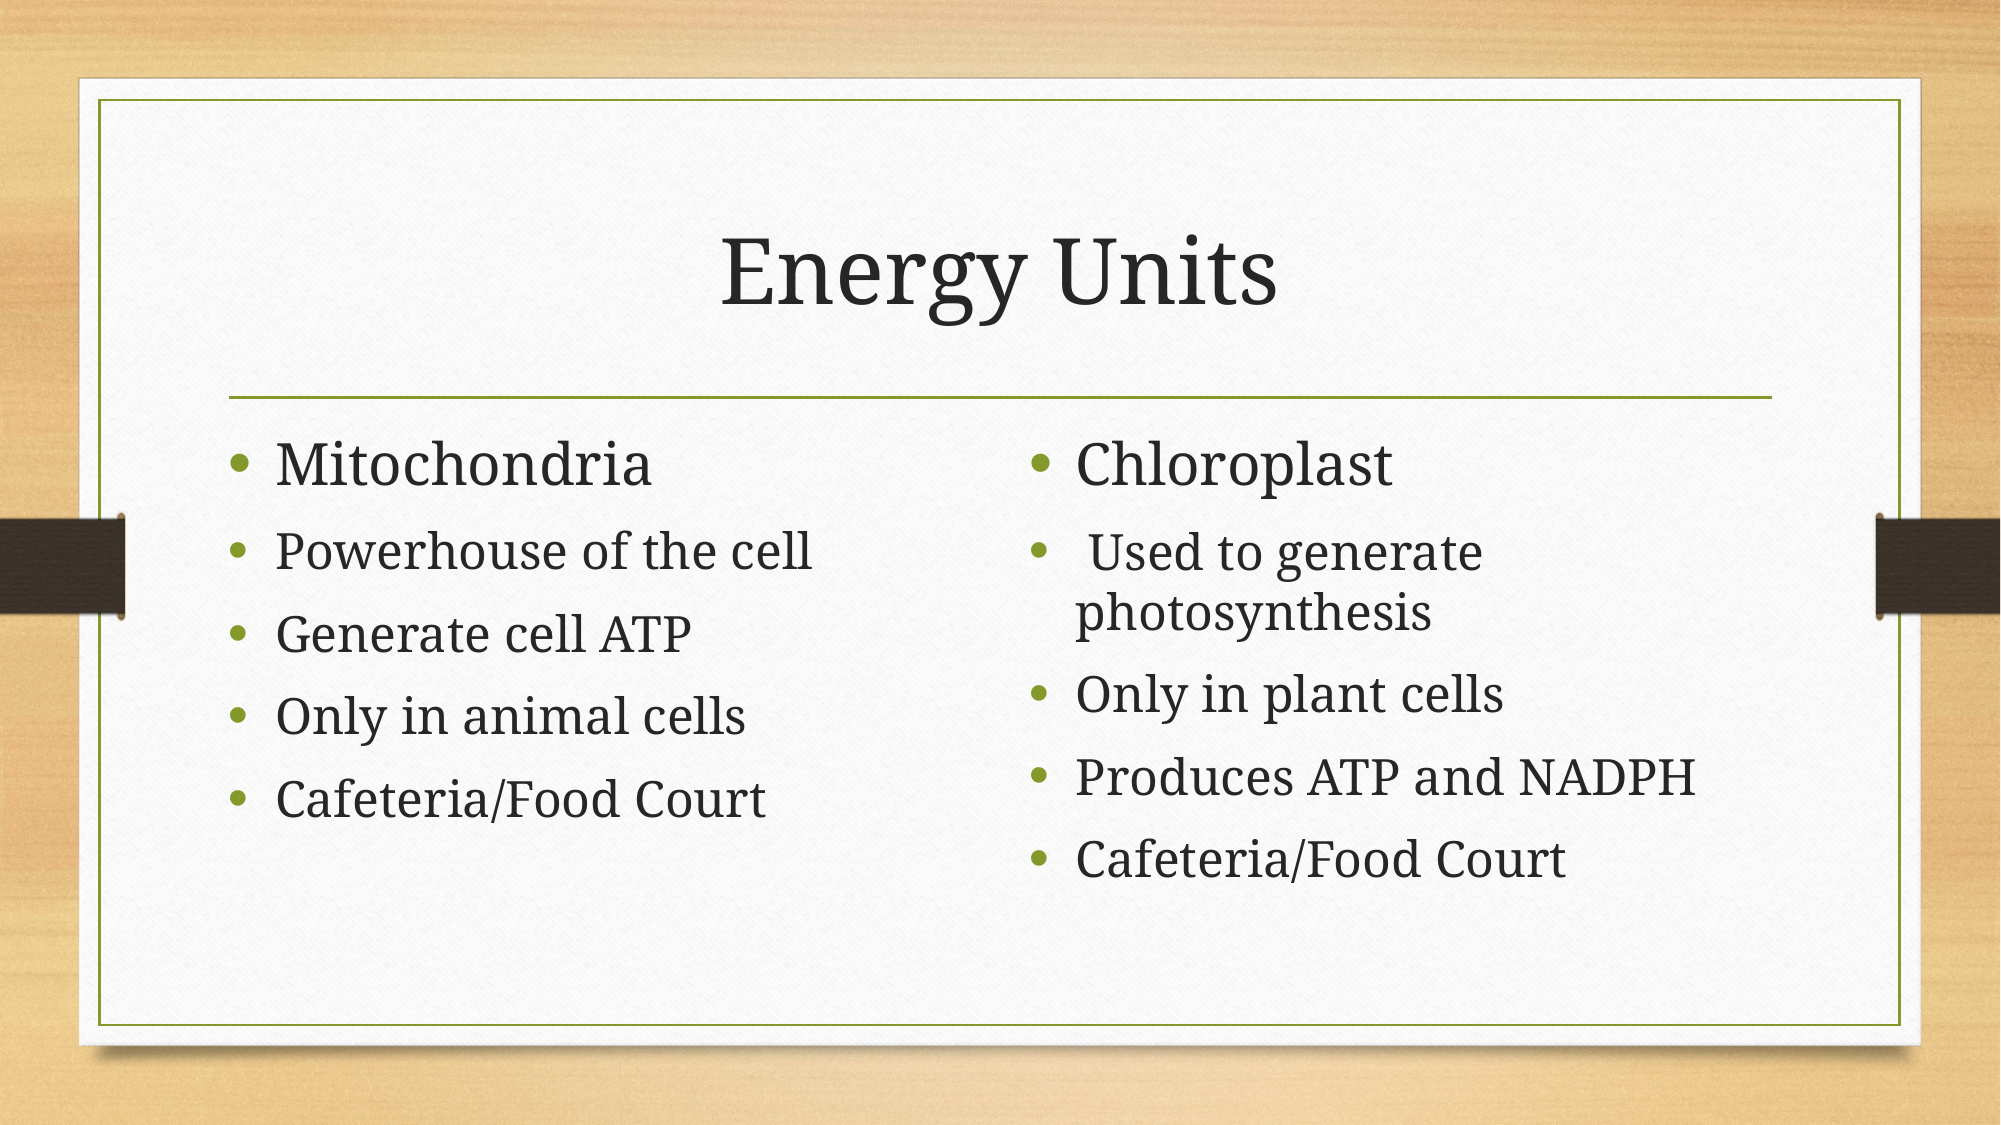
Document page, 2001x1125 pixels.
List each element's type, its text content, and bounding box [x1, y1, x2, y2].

title Energy Units [212, 161, 1788, 375]
list Chloroplast Used to generate photosynthesis Only in plant cells Produces ATP and NADPH Cafeteria/Food Court [1013, 420, 1788, 963]
list Mitochondria Powerhouse of the cell Generate cell ATP Only in animal cells Cafeteria/Food Court [213, 420, 987, 963]
picture [0, 0, 2001, 1125]
